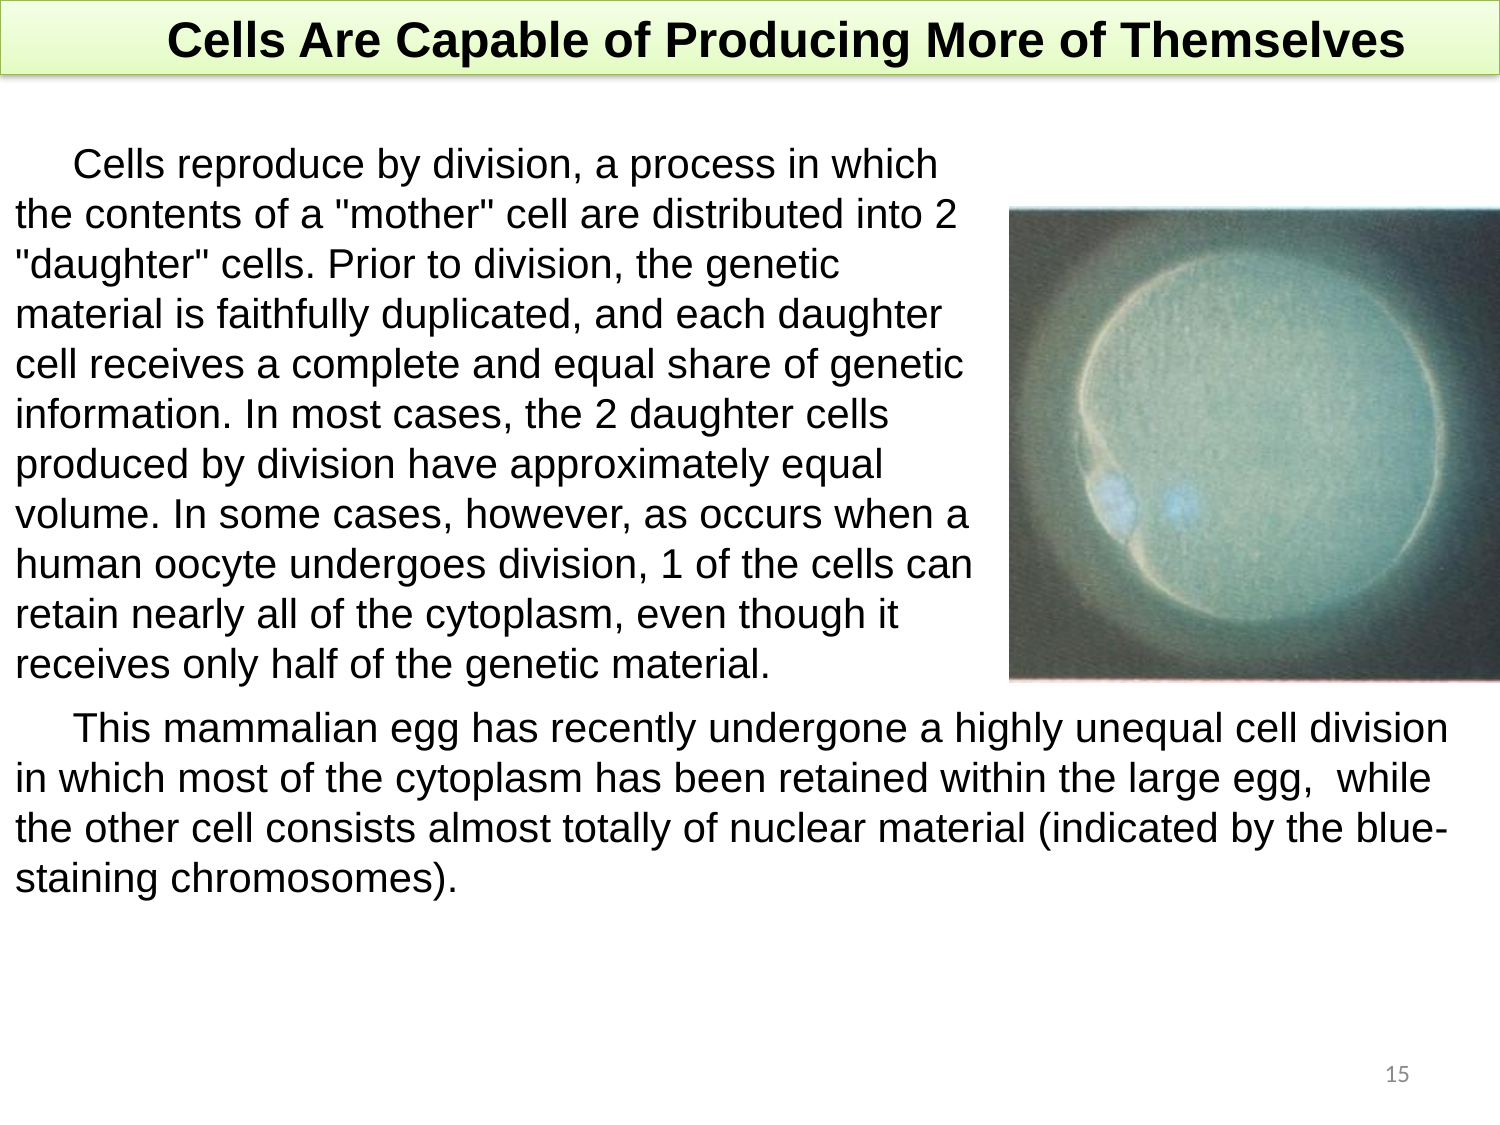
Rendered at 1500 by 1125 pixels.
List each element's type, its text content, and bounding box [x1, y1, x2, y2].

text_box Cells Are Capable of Producing More of Themselves [0, 0, 1500, 75]
text_box Cells reproduce by division, a process in which the contents of a "mother" cell are distributed into 2 "daughter" cells. Prior to division, the genetic material is faithfully duplicated, and each daughter cell receives a complete and equal share of genetic information. In most cases, the 2 daughter cells produced by division have approximately equal volume. In some cases, however, as occurs when a human oocyte undergoes division, 1 of the cells can retain nearly all of the cytoplasm, even though it receives only half of the genetic material. [0, 129, 1010, 693]
picture [1009, 206, 1500, 684]
text_box This mammalian egg has recently undergone a highly unequal cell division in which most of the cytoplasm has been retained within the large egg, while the other cell consists almost totally of nuclear material (indicated by the blue-staining chromosomes). [0, 693, 1471, 909]
slide_number 15 [1074, 1042, 1425, 1103]
